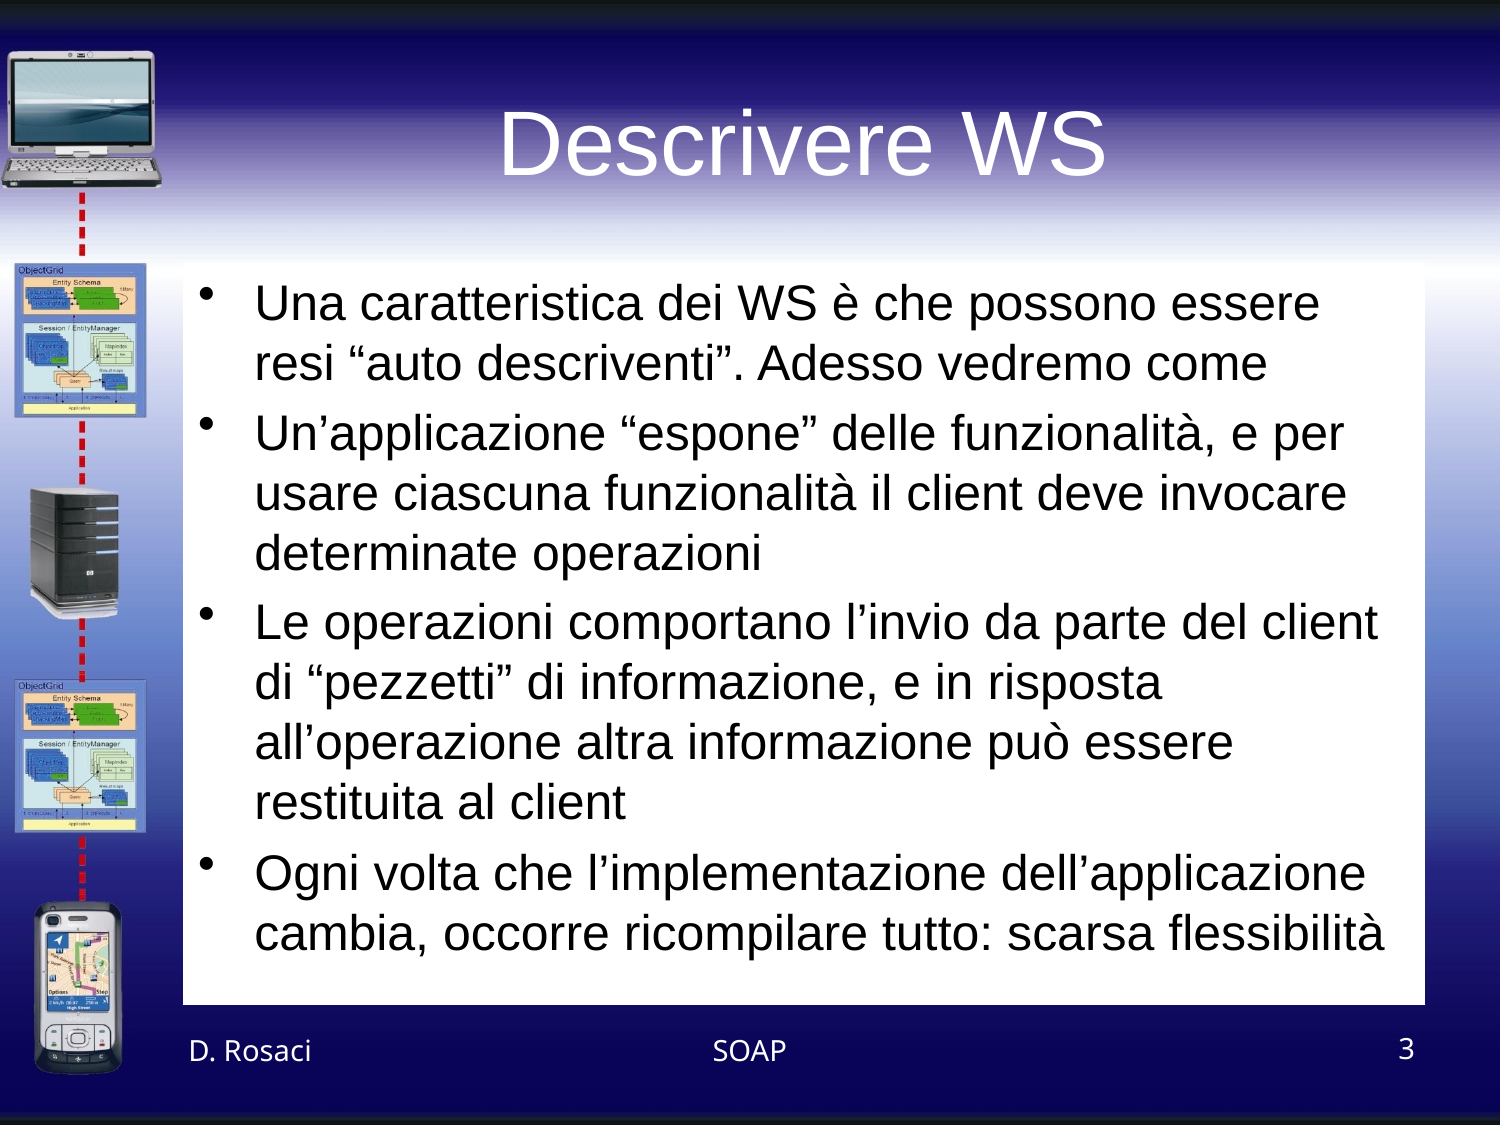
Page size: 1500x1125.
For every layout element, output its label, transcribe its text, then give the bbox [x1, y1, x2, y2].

title Descrivere WS [182, 44, 1426, 233]
list Una caratteristica dei WS è che possono essere resi “auto descriventi”. Adesso vedremo come Un’applicazione “espone” delle funzionalità, e per usare ciascuna funzionalità il client deve invocare determinate operazioni Le operazioni comportano l’invio da parte del client di “pezzetti” di informazione, e in risposta all’operazione altra informazione può essere restituita al client Ogni volta che l’implementazione dell’applicazione cambia, occorre ricompilare tutto: scarsa flessibilità [182, 262, 1426, 1006]
footer SOAP [512, 1024, 988, 1103]
slide_number D. Rosaci [74, 1024, 426, 1103]
picture [0, 0, 1500, 1125]
